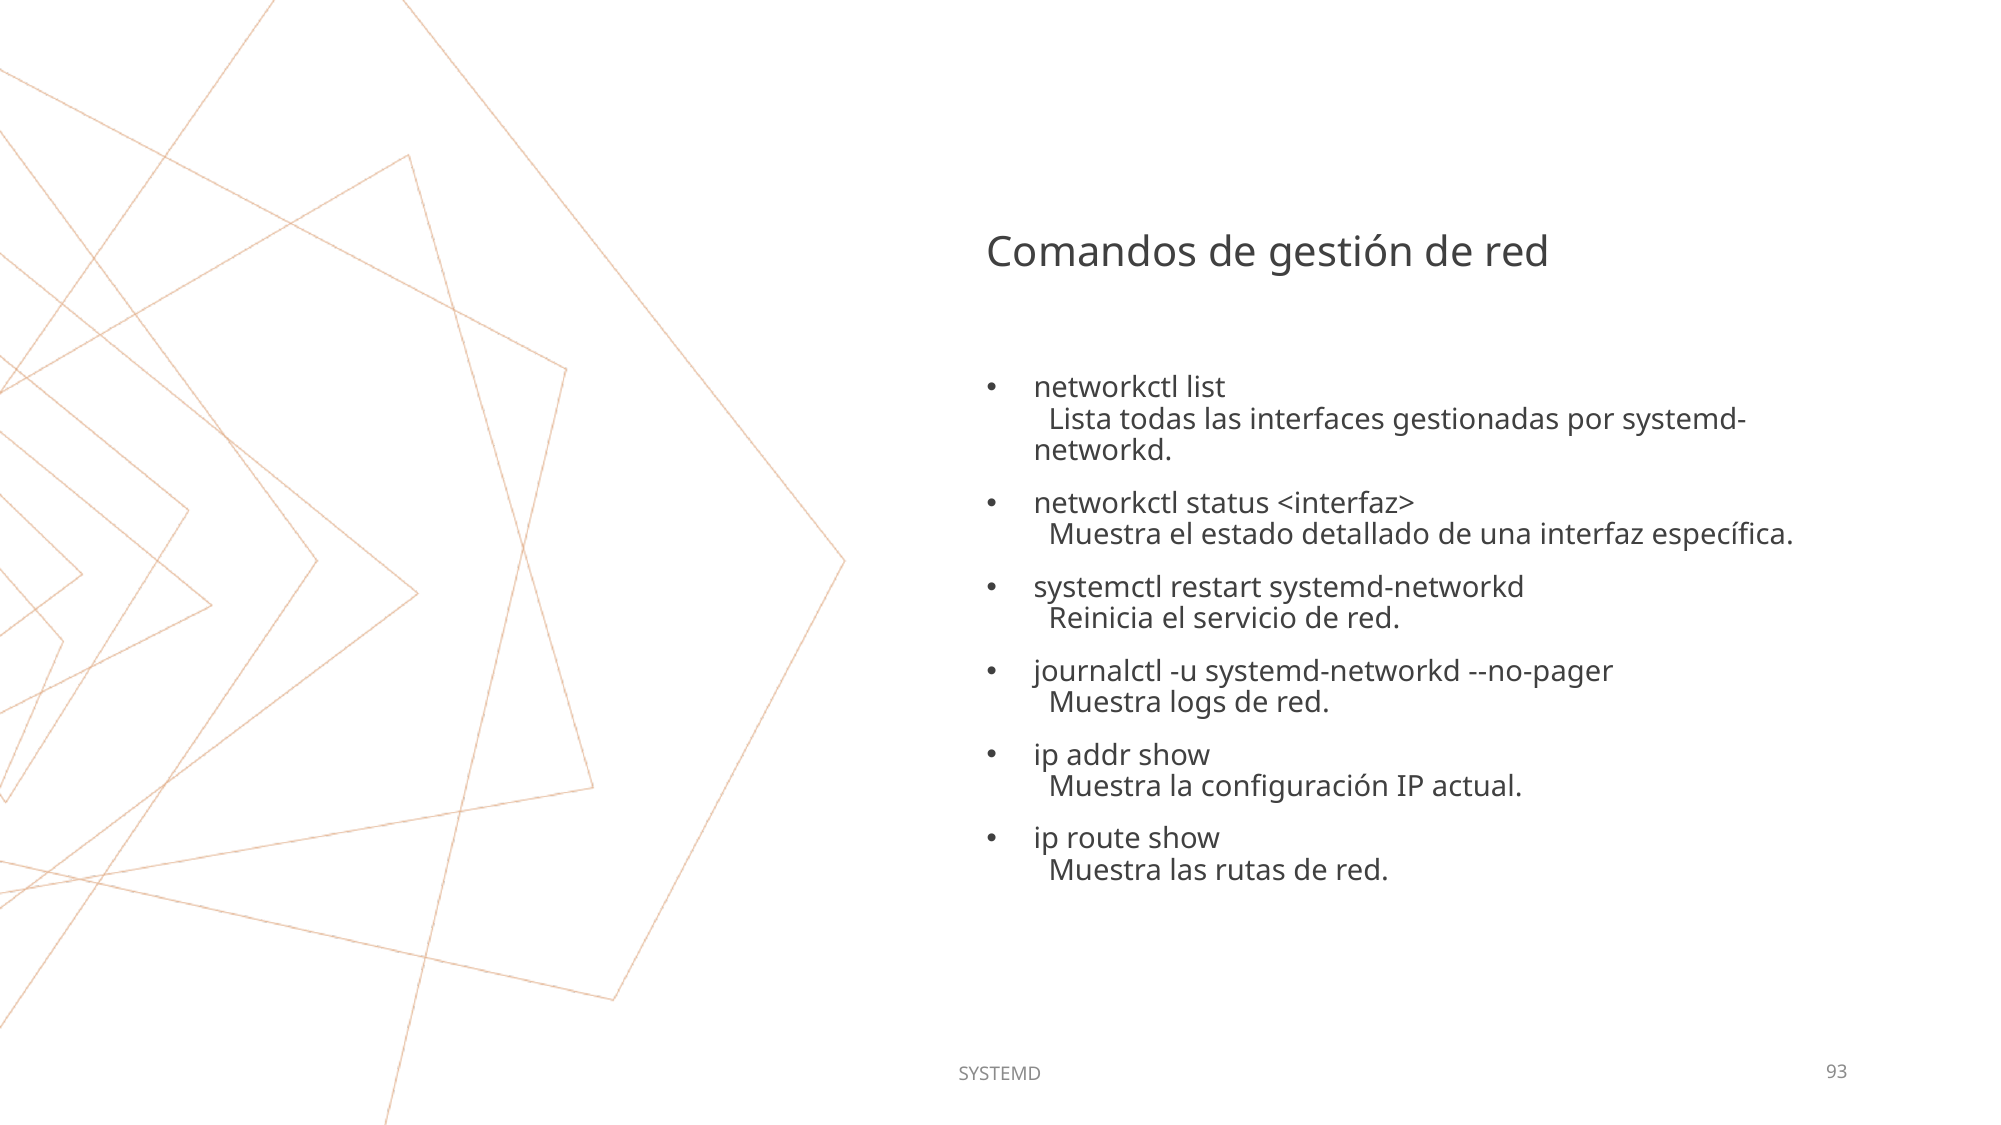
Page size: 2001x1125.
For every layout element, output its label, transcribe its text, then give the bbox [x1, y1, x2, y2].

slide_number 93 [1412, 1042, 1863, 1103]
text_box Comandos de gestión de red [971, 217, 1913, 309]
footer SYSTEMD [662, 1042, 1338, 1103]
text_box networkctl list Lista todas las interfaces gestionadas por systemd-networkd. networkctl status <interfaz> Muestra el estado detallado de una interfaz específica. systemctl restart systemd-networkd Reinicia el servicio de red. journalctl -u systemd-networkd --no-pager Muestra logs de red. ip addr show Muestra la configuración IP actual. ip route show Muestra las rutas de red. [971, 309, 1895, 921]
picture [0, 0, 893, 1125]
